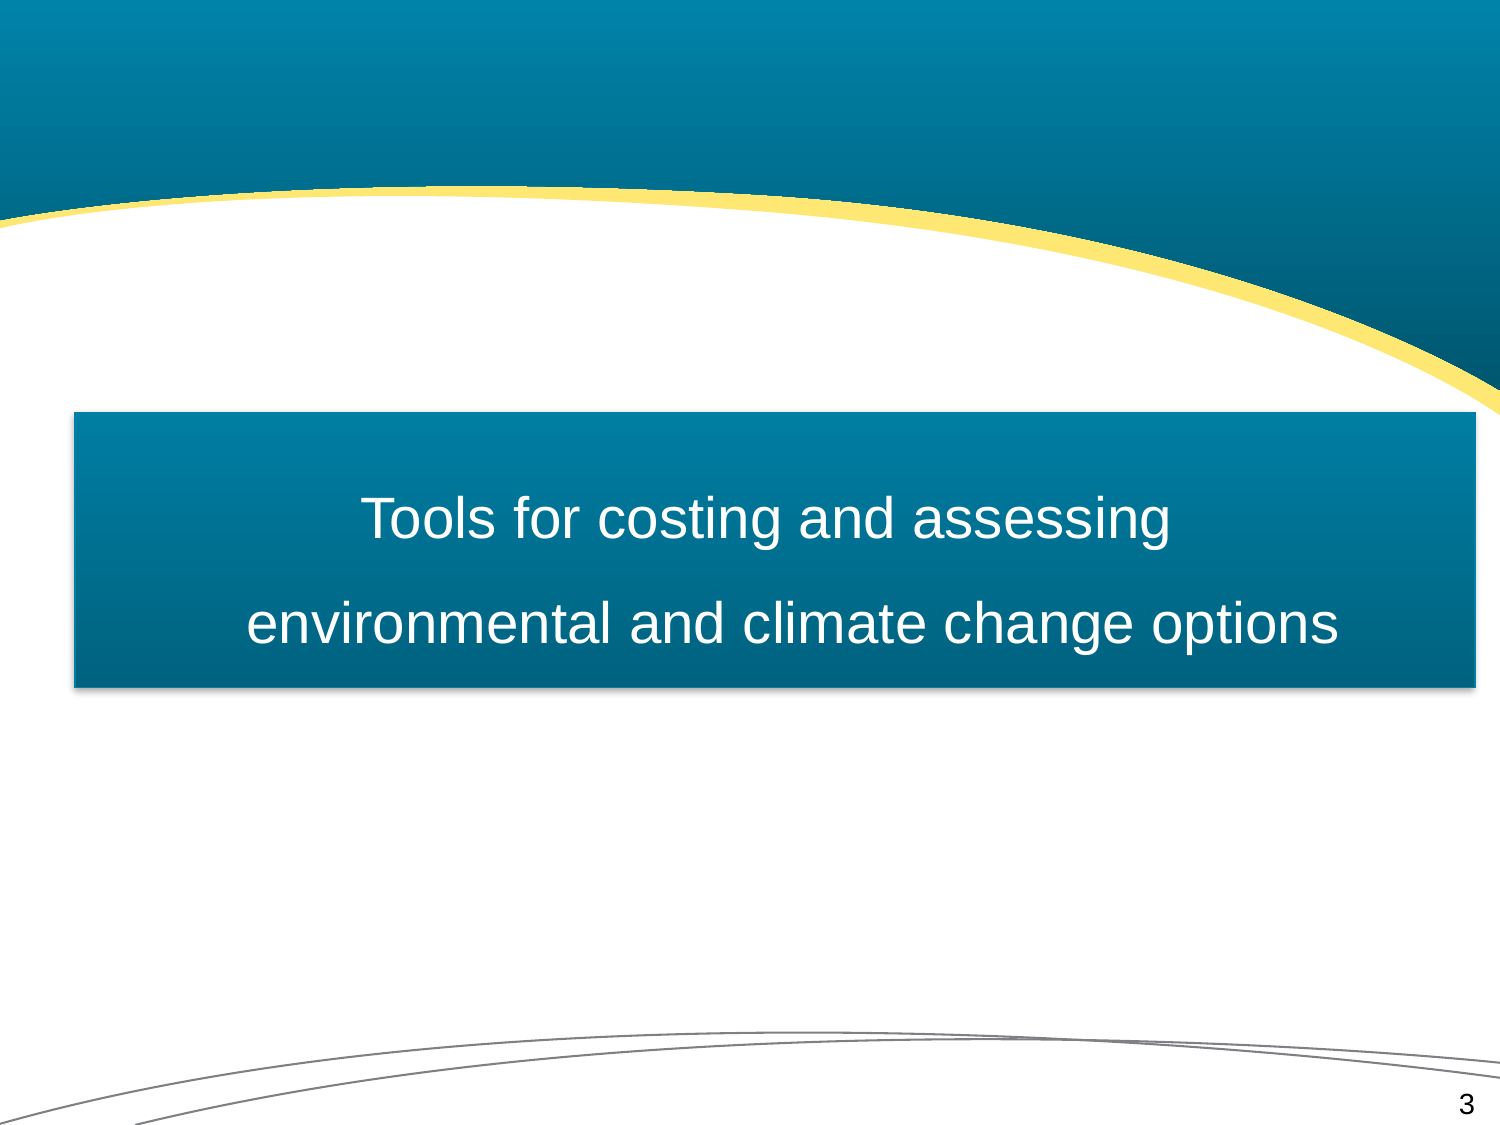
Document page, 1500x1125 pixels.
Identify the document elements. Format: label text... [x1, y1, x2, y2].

list Tools for costing and assessing environmental and climate change options [74, 412, 1476, 688]
slide_number 3 [1124, 1084, 1476, 1113]
